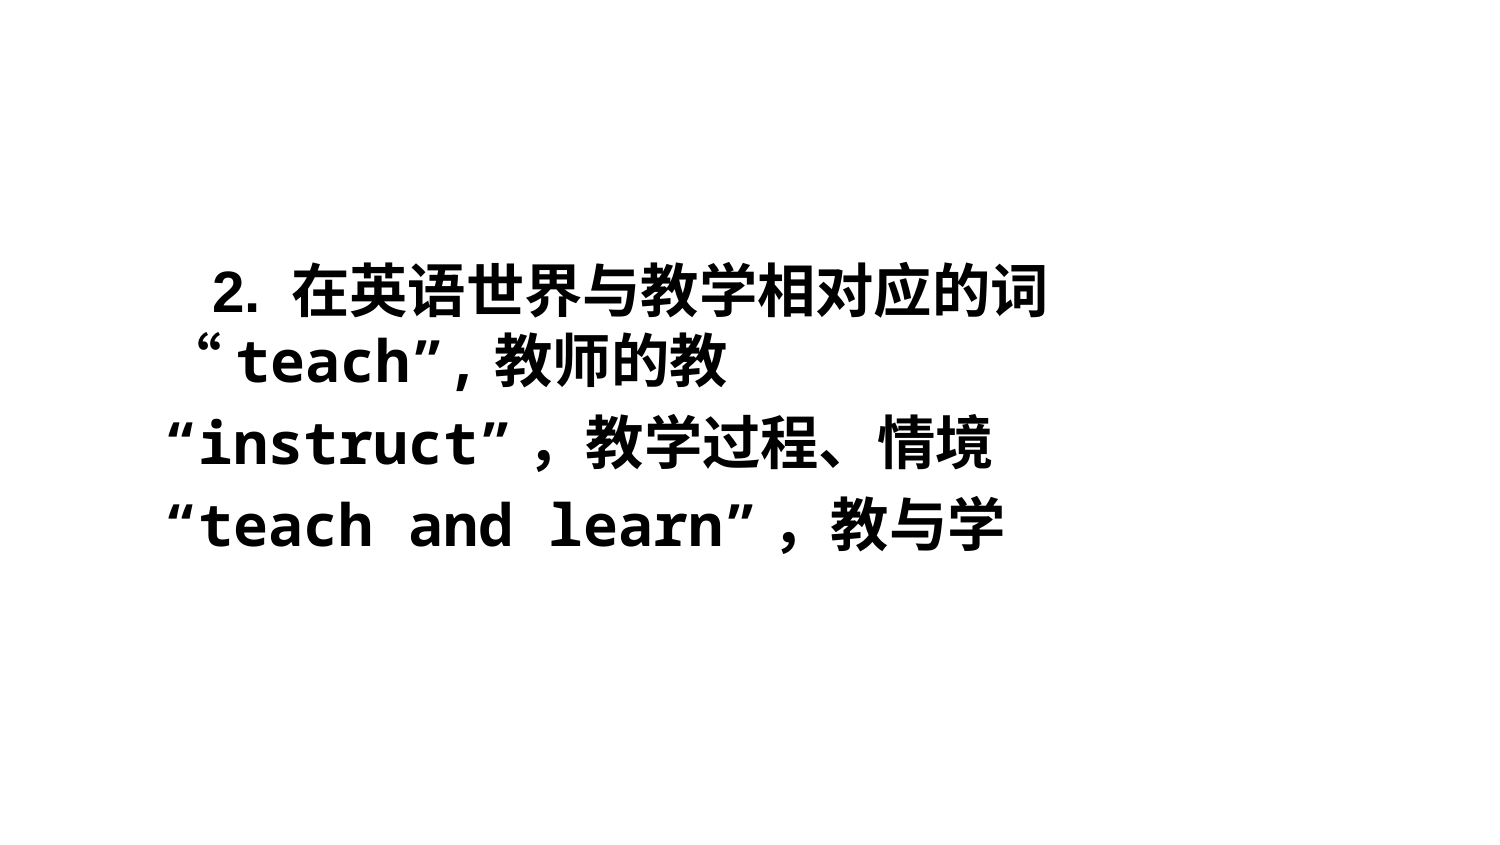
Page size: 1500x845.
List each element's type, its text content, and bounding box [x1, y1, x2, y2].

list 2. 在英语世界与教学相对应的词 “teach”,教师的教 “instruct”，教学过程、情境 “teach and learn”，教与学 [148, 246, 1388, 741]
